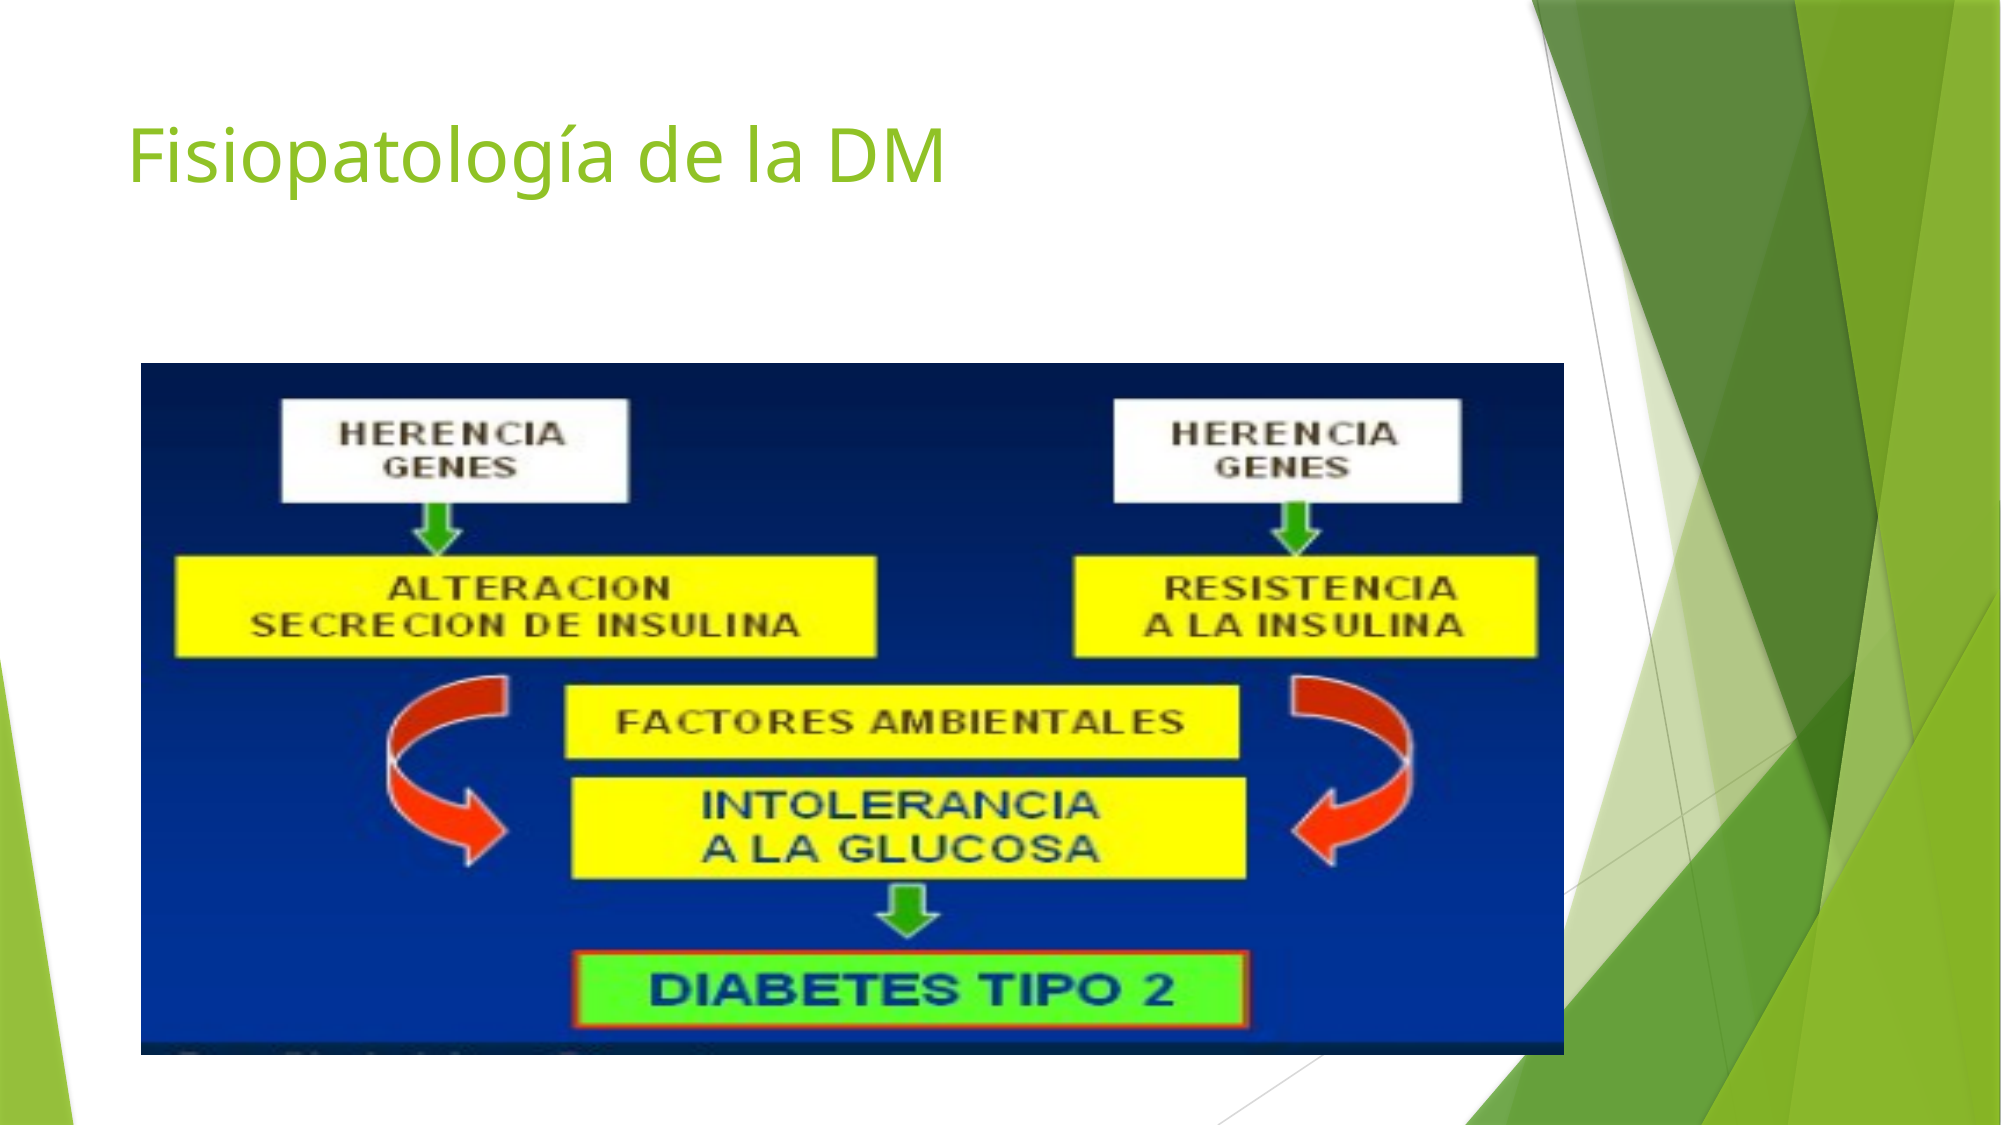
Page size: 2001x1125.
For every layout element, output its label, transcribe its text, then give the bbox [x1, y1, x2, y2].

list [140, 362, 1564, 1055]
title Fisiopatología de la DM [111, 99, 1522, 317]
